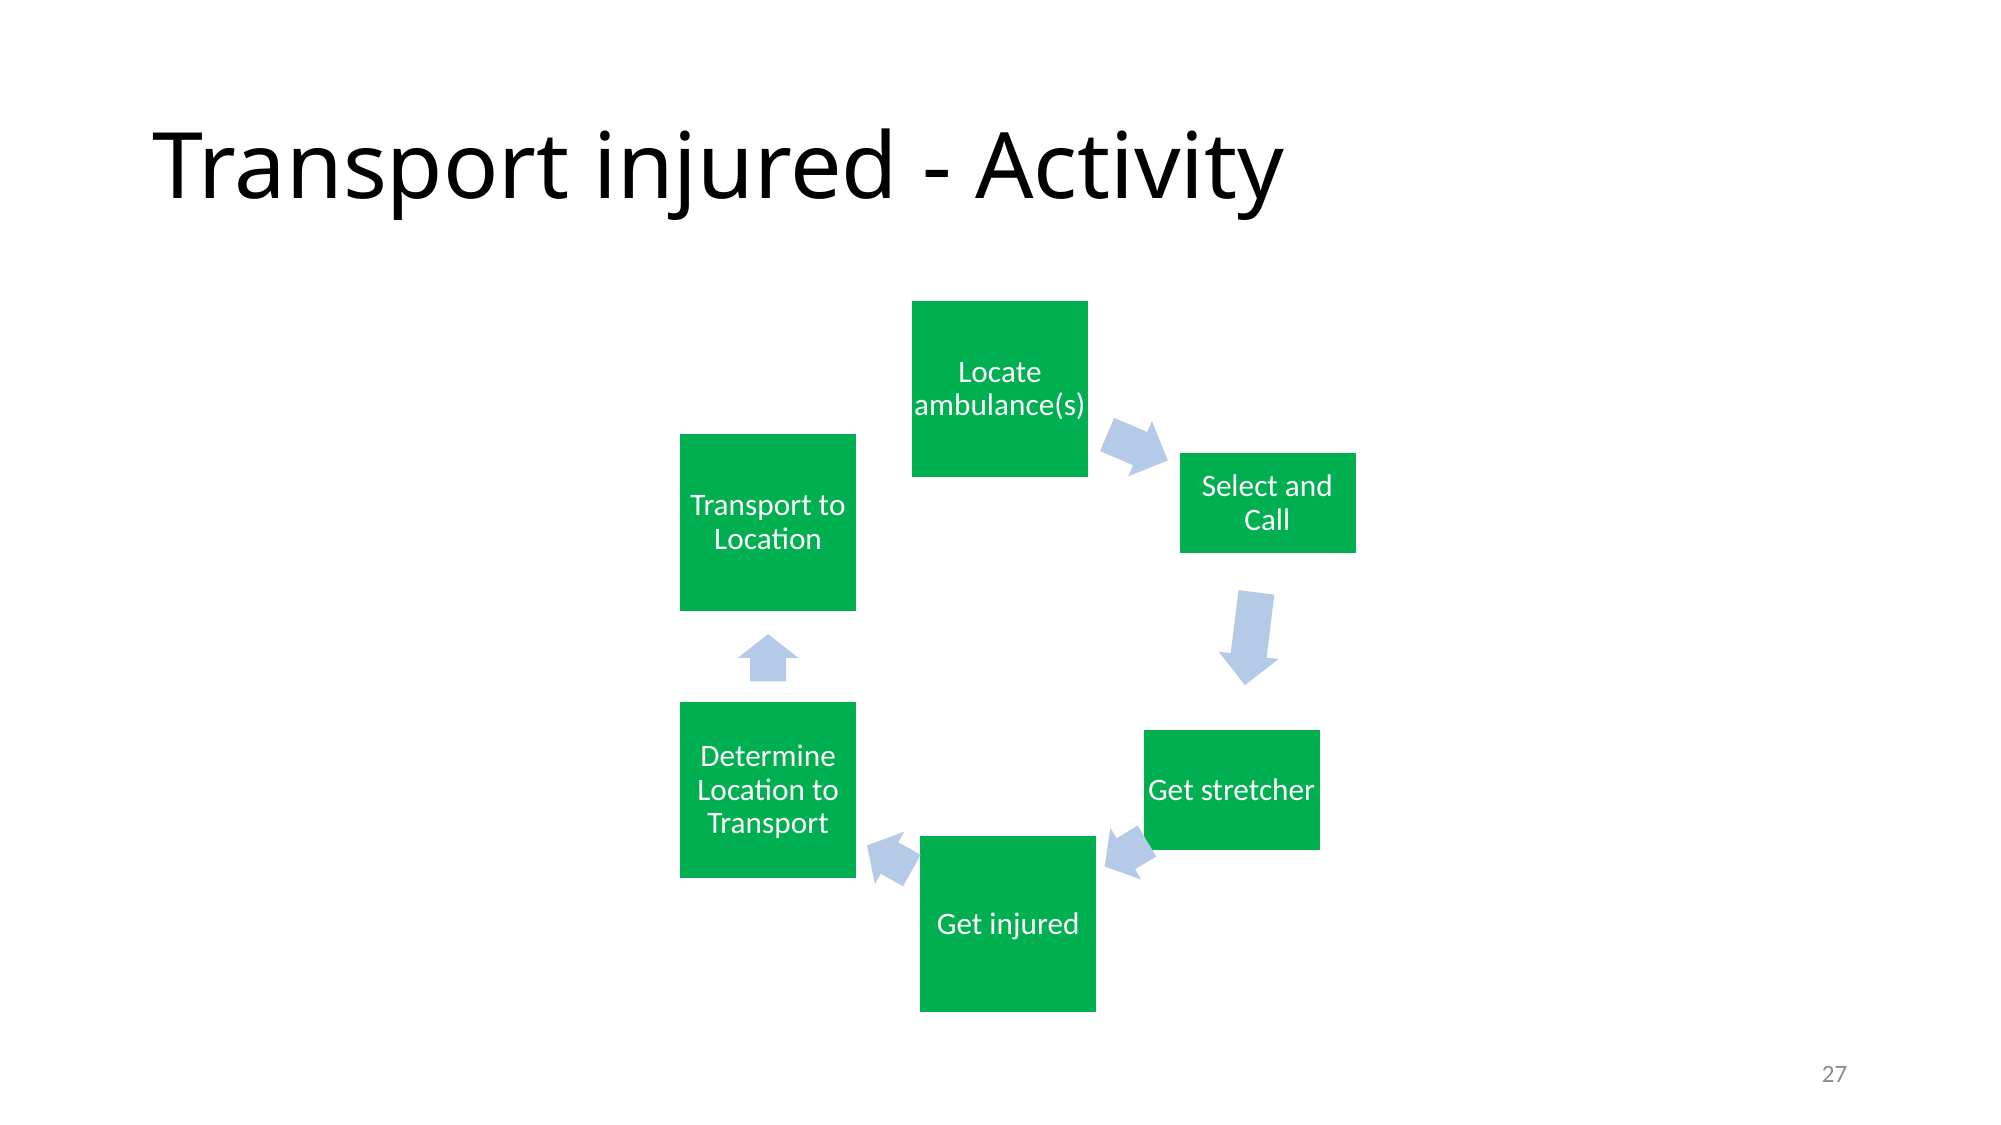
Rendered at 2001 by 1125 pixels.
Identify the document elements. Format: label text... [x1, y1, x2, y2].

title Transport injured - Activity [137, 59, 1863, 278]
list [137, 299, 1863, 1014]
slide_number 27 [1412, 1042, 1863, 1103]
